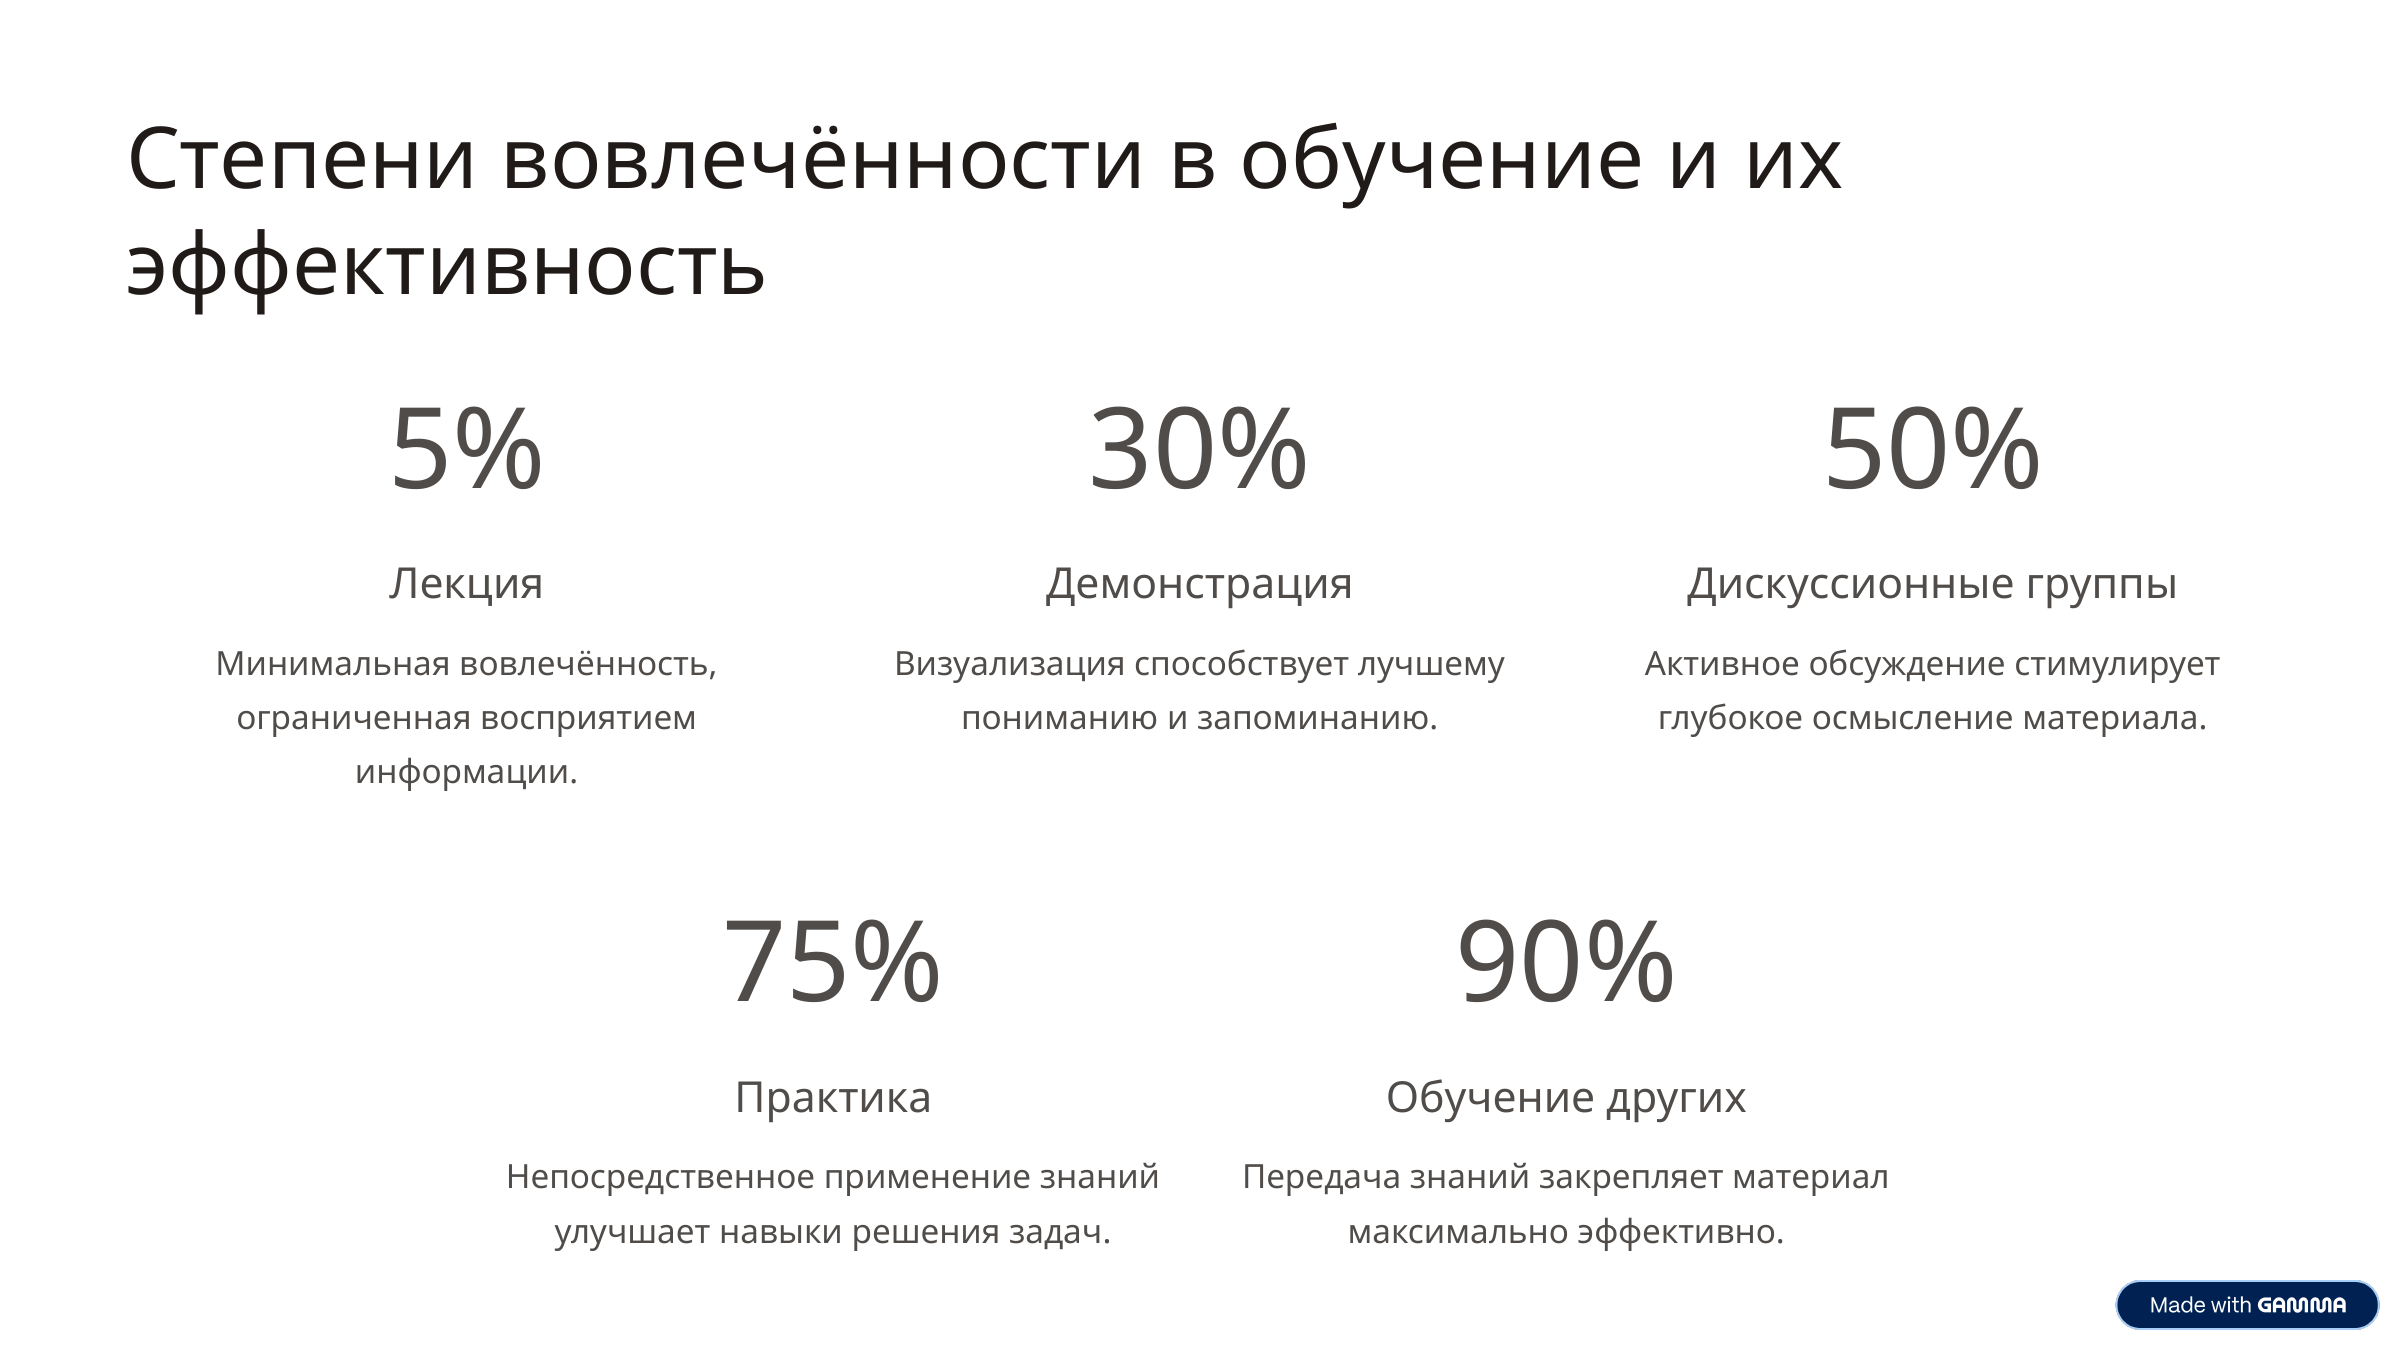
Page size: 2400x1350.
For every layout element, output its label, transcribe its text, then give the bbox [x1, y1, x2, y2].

text_box 75% [492, 911, 1175, 1025]
text_box Непосредственное применение знаний улучшает навыки решения задач. [492, 1141, 1175, 1251]
text_box Активное обсуждение стимулирует глубокое осмысление материала. [1592, 627, 2274, 738]
text_box 90% [1225, 911, 1908, 1025]
picture [2106, 1271, 2389, 1339]
text_box Дискуссионные группы [1688, 554, 2178, 608]
text_box Минимальная вовлечённость, ограниченная восприятием информации. [126, 627, 808, 793]
text_box Демонстрация [986, 554, 1414, 608]
text_box 30% [859, 398, 1541, 512]
text_box 5% [126, 398, 808, 512]
text_box Практика [619, 1067, 1048, 1121]
text_box Степени вовлечённости в обучение и их эффективность [125, 99, 2274, 313]
text_box Лекция [253, 554, 681, 608]
text_box 50% [1592, 398, 2274, 512]
text_box Передача знаний закрепляет материал максимально эффективно. [1225, 1141, 1908, 1251]
text_box Обучение других [1352, 1067, 1781, 1121]
text_box Визуализация способствует лучшему пониманию и запоминанию. [859, 627, 1541, 738]
